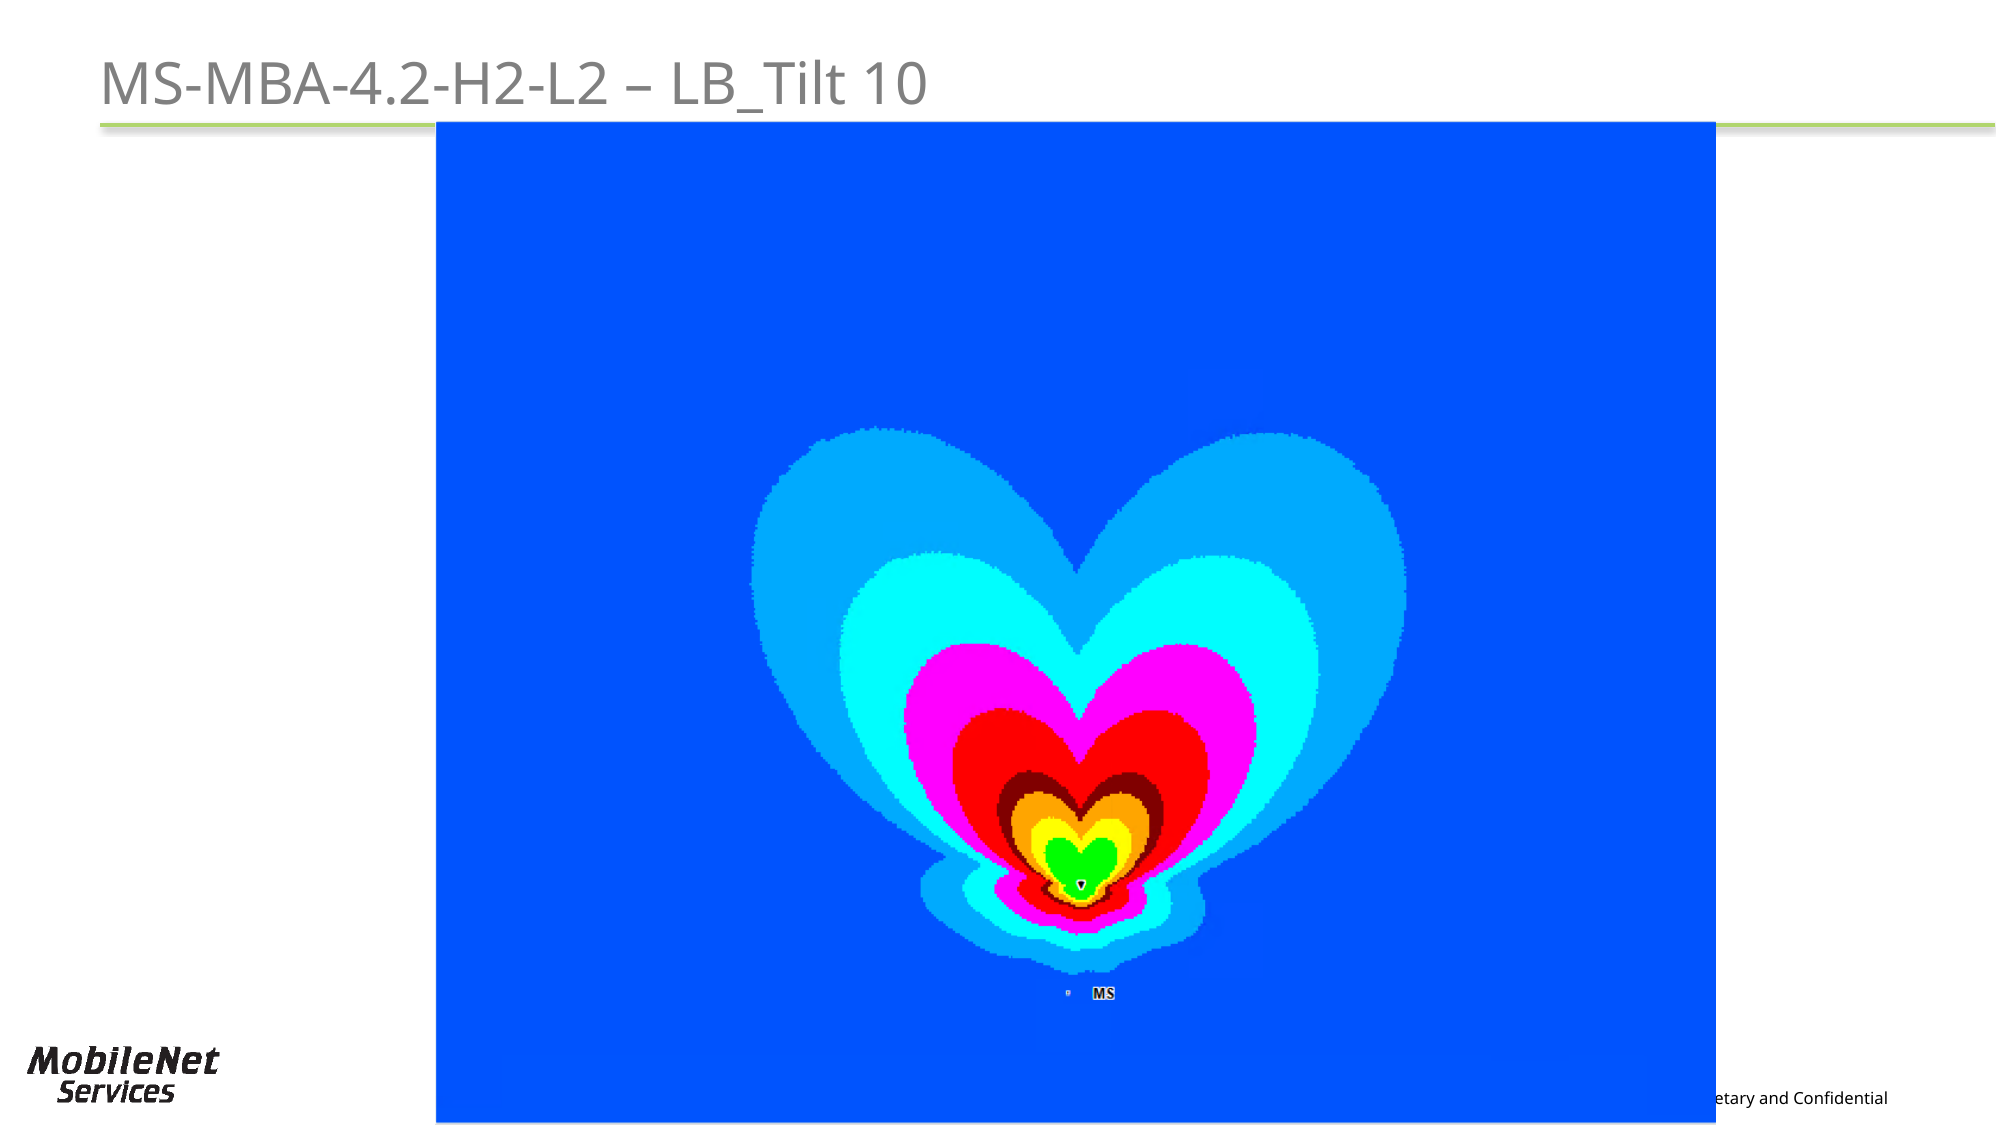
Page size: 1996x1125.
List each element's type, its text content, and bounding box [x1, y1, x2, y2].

picture [434, 121, 1716, 1125]
picture [19, 1037, 226, 1113]
title MS-MBA-4.2-H2-L2 – LB_Tilt 10 [85, 0, 1881, 175]
